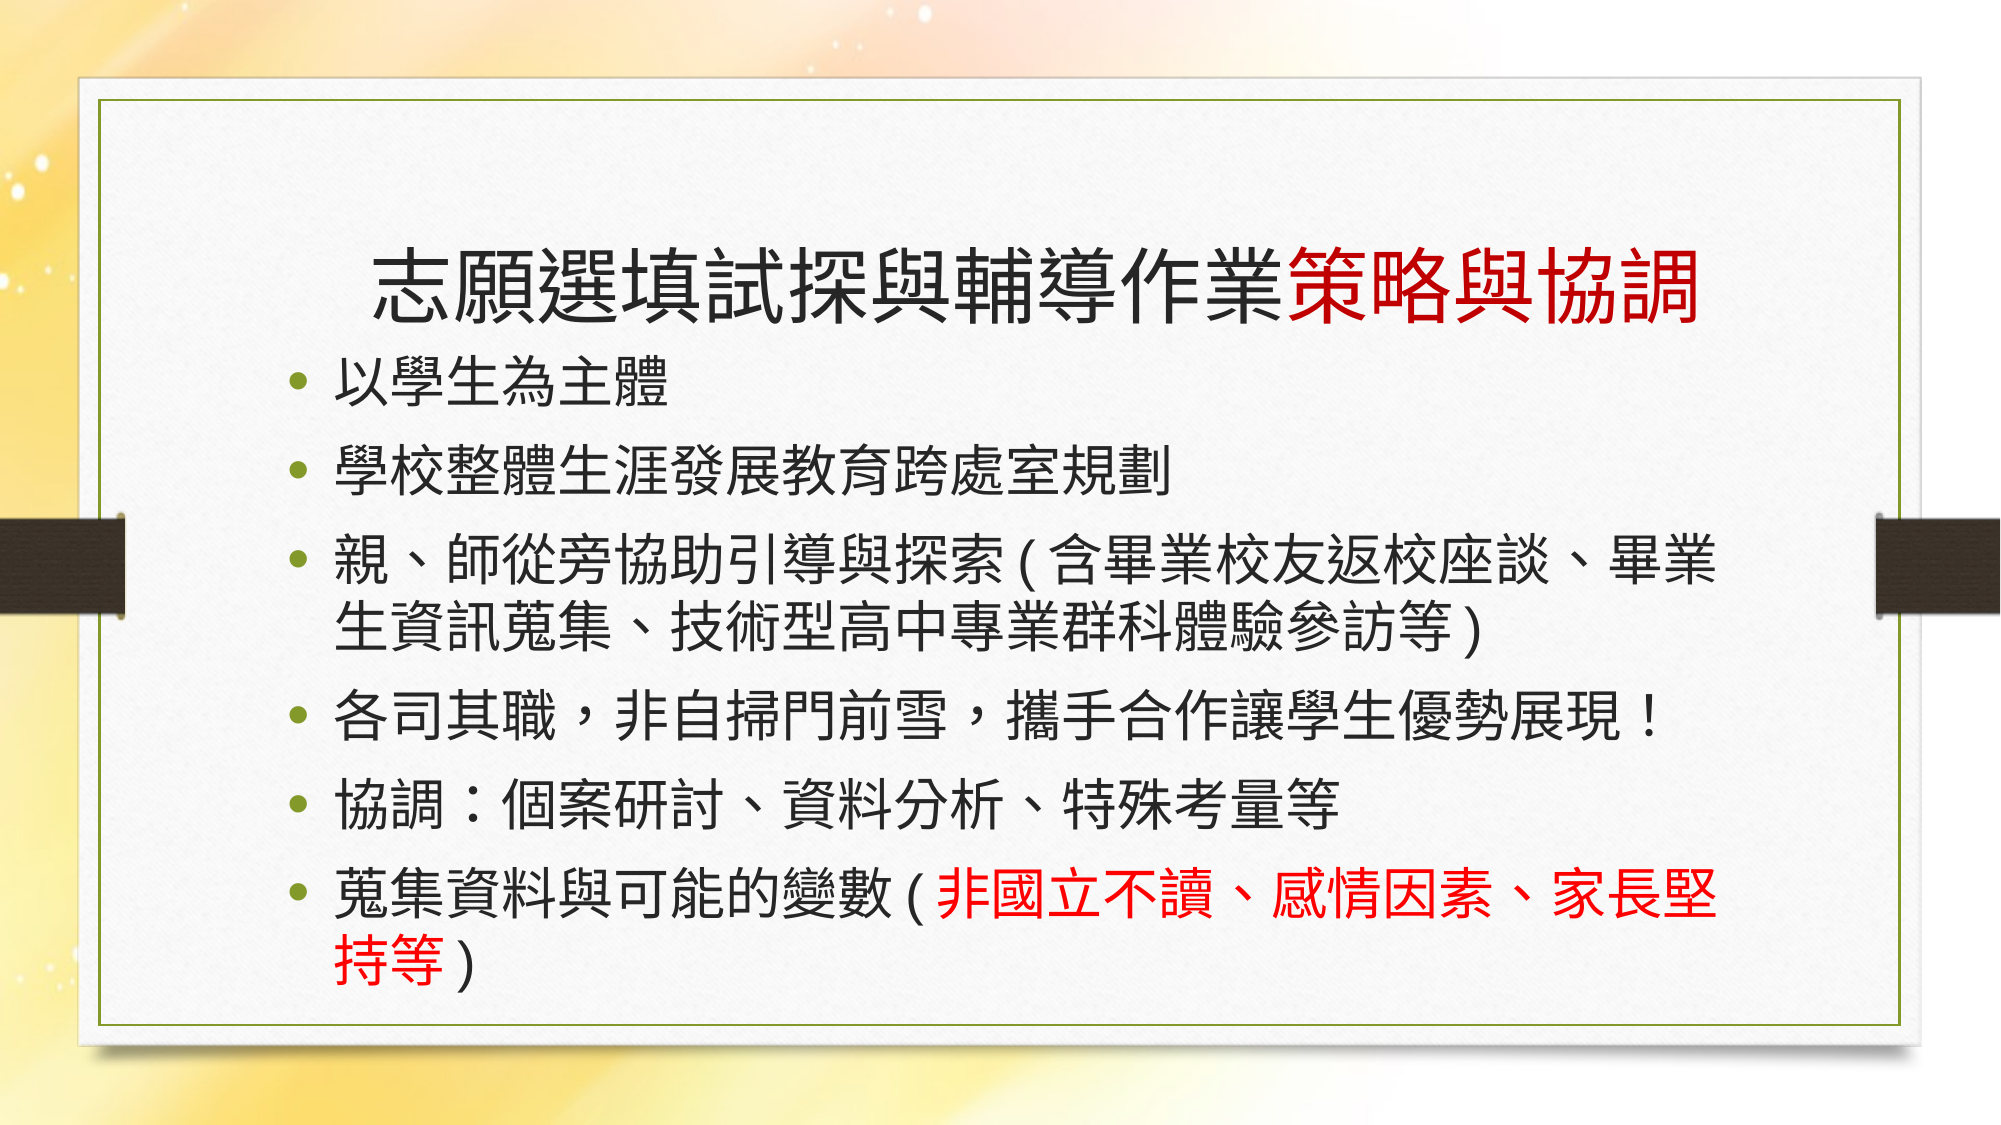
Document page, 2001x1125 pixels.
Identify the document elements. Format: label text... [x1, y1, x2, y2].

text_box 志願選填試探與輔導作業策略與協調 [143, 115, 1929, 563]
picture [0, 0, 2001, 1125]
text_box 以學生為主體 學校整體生涯發展教育跨處室規劃 親、師從旁協助引導與探索(含畢業校友返校座談、畢業生資訊蒐集、技術型高中專業群科體驗參訪等) 各司其職，非自掃門前雪，攜手合作讓學生優勢展現！ 協調：個案研討、資料分析、特殊考量等 蒐集資料與可能的變數(非國立不讀、感情因素、家長堅持等) [272, 563, 1776, 1014]
